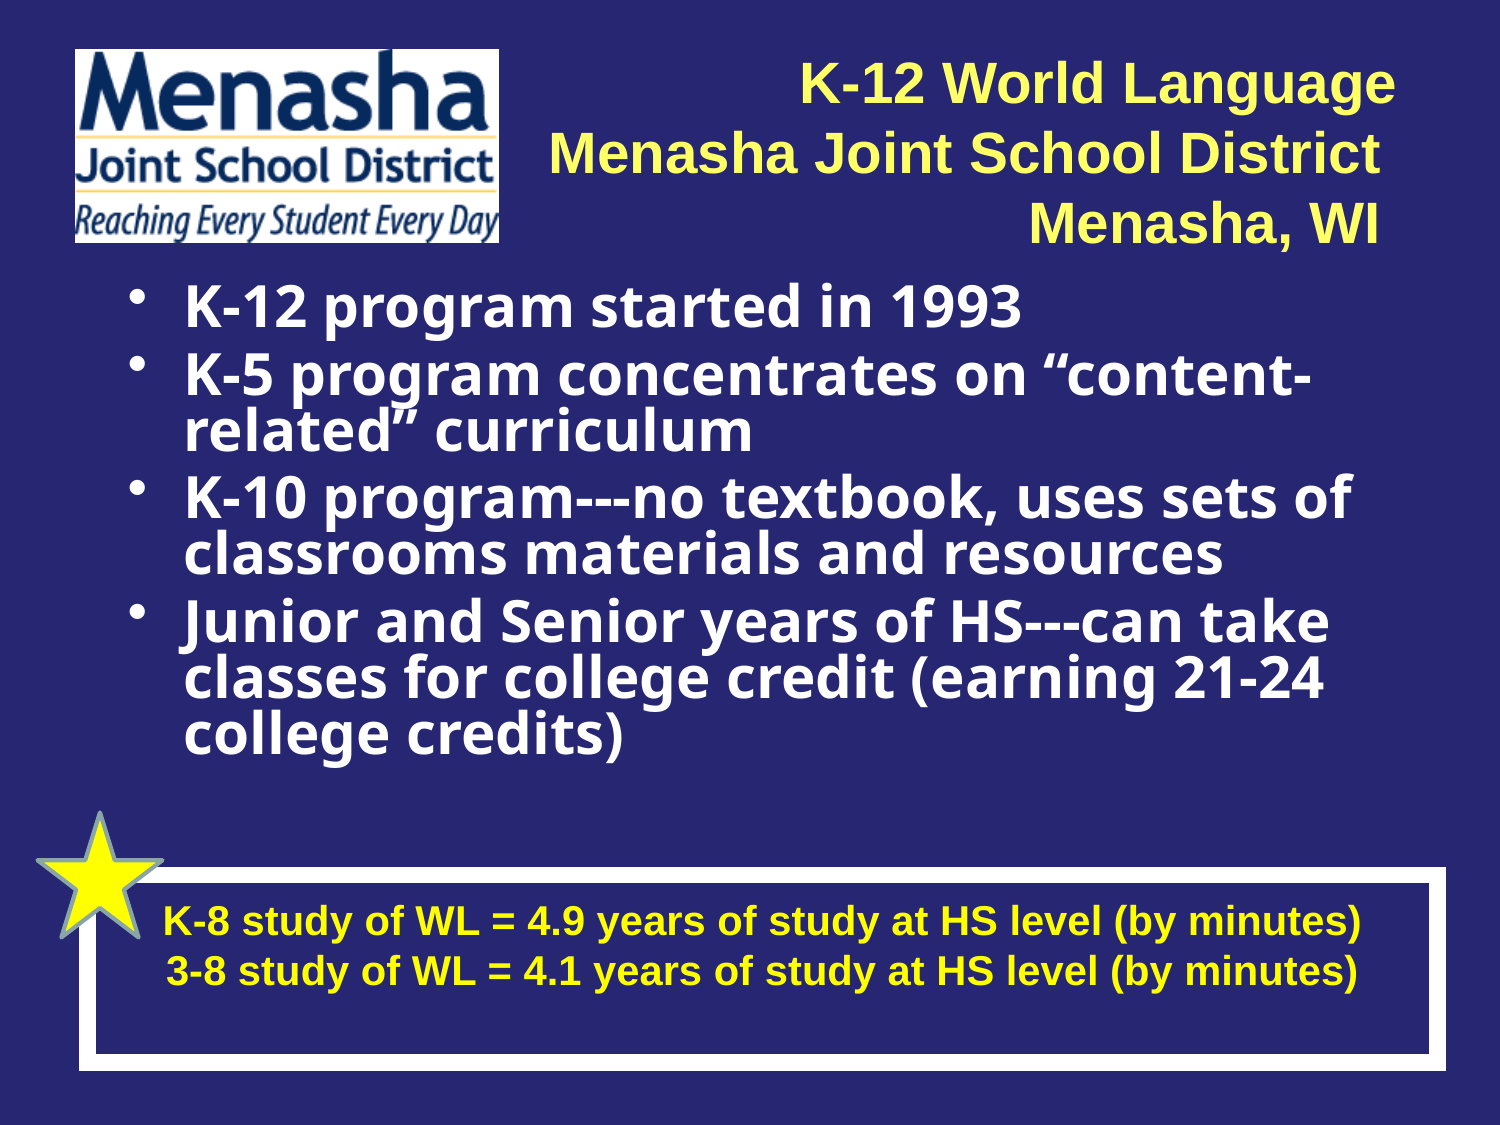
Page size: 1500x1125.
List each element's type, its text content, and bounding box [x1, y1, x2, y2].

picture [74, 49, 499, 243]
text_box K-12 World Language Menasha Joint School District Menasha, WI [149, 37, 1413, 263]
text_box [35, 810, 165, 940]
title K-8 study of WL = 4.9 years of study at HS level (by minutes) 3-8 study of WL = 4.1 years of study at HS level (by minutes) [87, 912, 1438, 1063]
list K-12 program started in 1993 K-5 program concentrates on “content-related” curriculum K-10 program---no textbook, uses sets of classrooms materials and resources Junior and Senior years of HS---can take classes for college credit (earning 21-24 college credits) [112, 274, 1463, 926]
